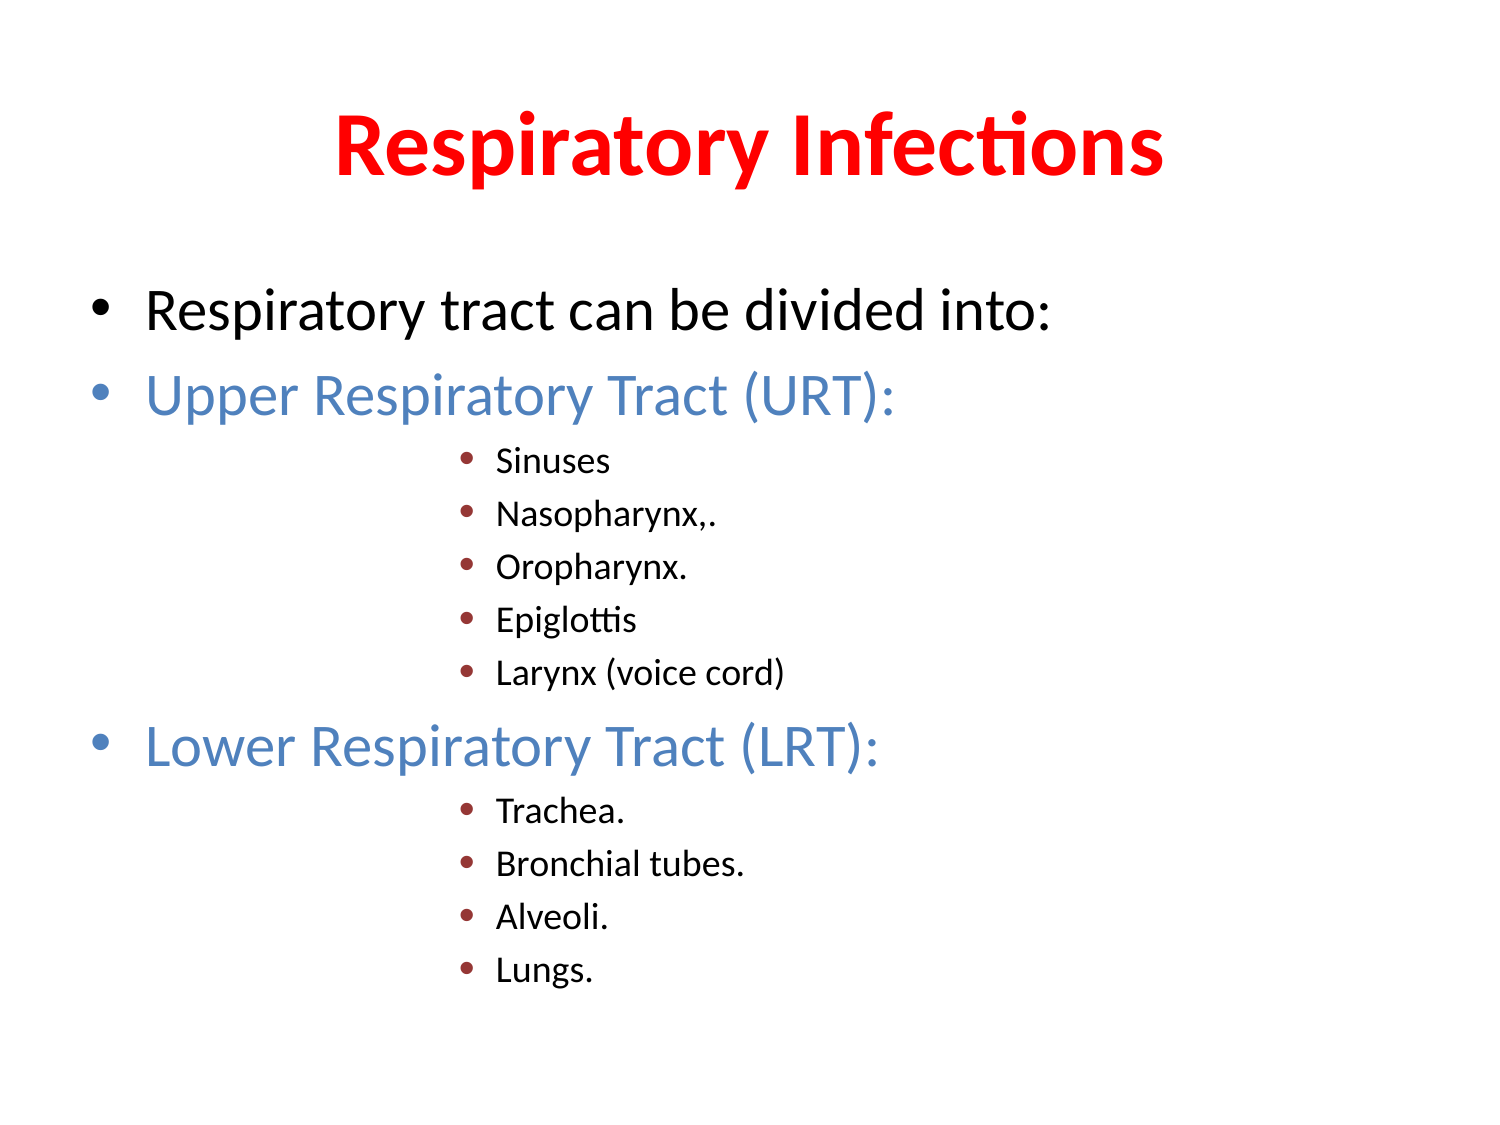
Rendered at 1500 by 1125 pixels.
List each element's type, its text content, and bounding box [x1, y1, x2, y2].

title Respiratory Infections [75, 45, 1425, 233]
list Respiratory tract can be divided into: Upper Respiratory Tract (URT): Sinuses Nasopharynx,. Oropharynx. Epiglottis Larynx (voice cord) Lower Respiratory Tract (LRT): Trachea. Bronchial tubes. Alveoli. Lungs. [75, 262, 1425, 1005]
